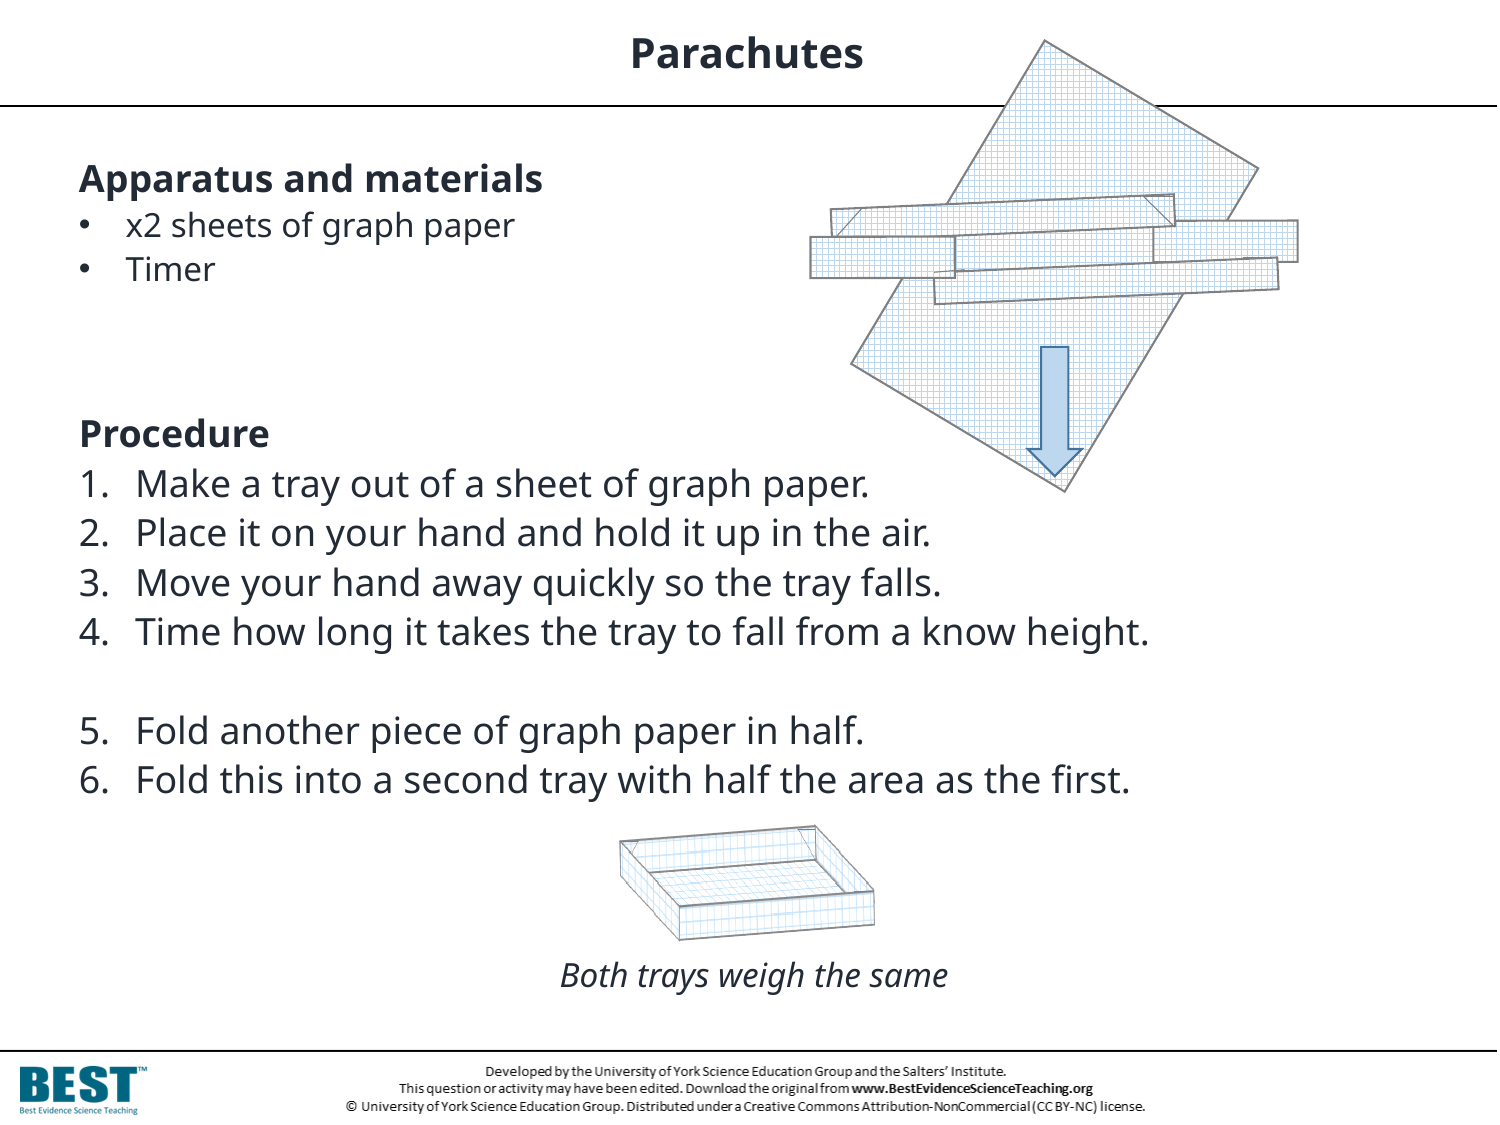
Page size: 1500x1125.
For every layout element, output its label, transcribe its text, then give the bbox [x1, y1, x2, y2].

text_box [810, 141, 1298, 477]
picture [0, 105, 1498, 1125]
text_box Parachutes [23, 4, 1471, 99]
